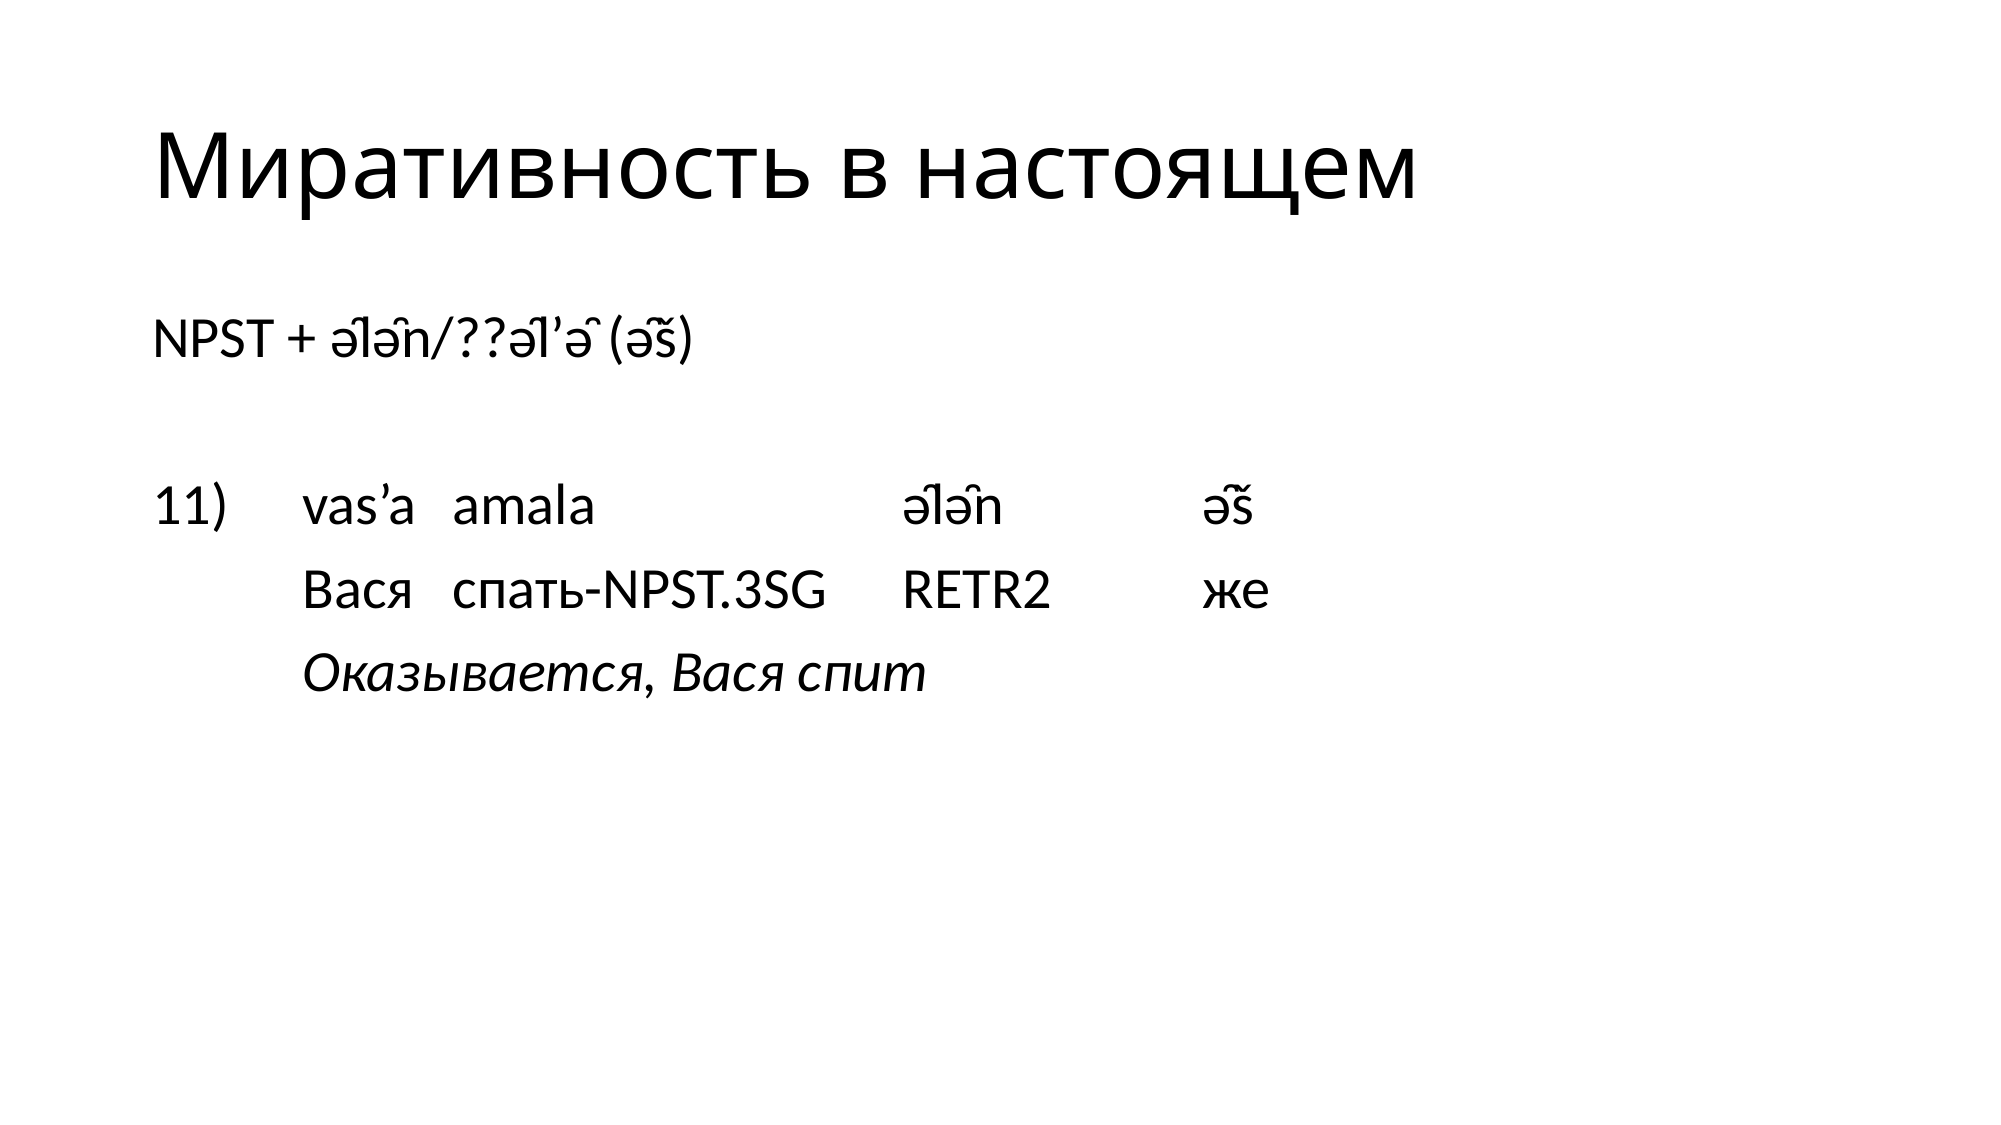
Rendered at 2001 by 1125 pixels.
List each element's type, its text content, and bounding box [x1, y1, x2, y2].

list NPST + ə̑lə̑n/??ə̑l’ə̑ (ə̑š) 11) vas’a amala ə̑lə̑n ə̑š Вася спать-NPST.3SG RETR2 же Оказывается, Вася спит [137, 299, 1863, 1014]
title Миративность в настоящем [137, 59, 1863, 278]
